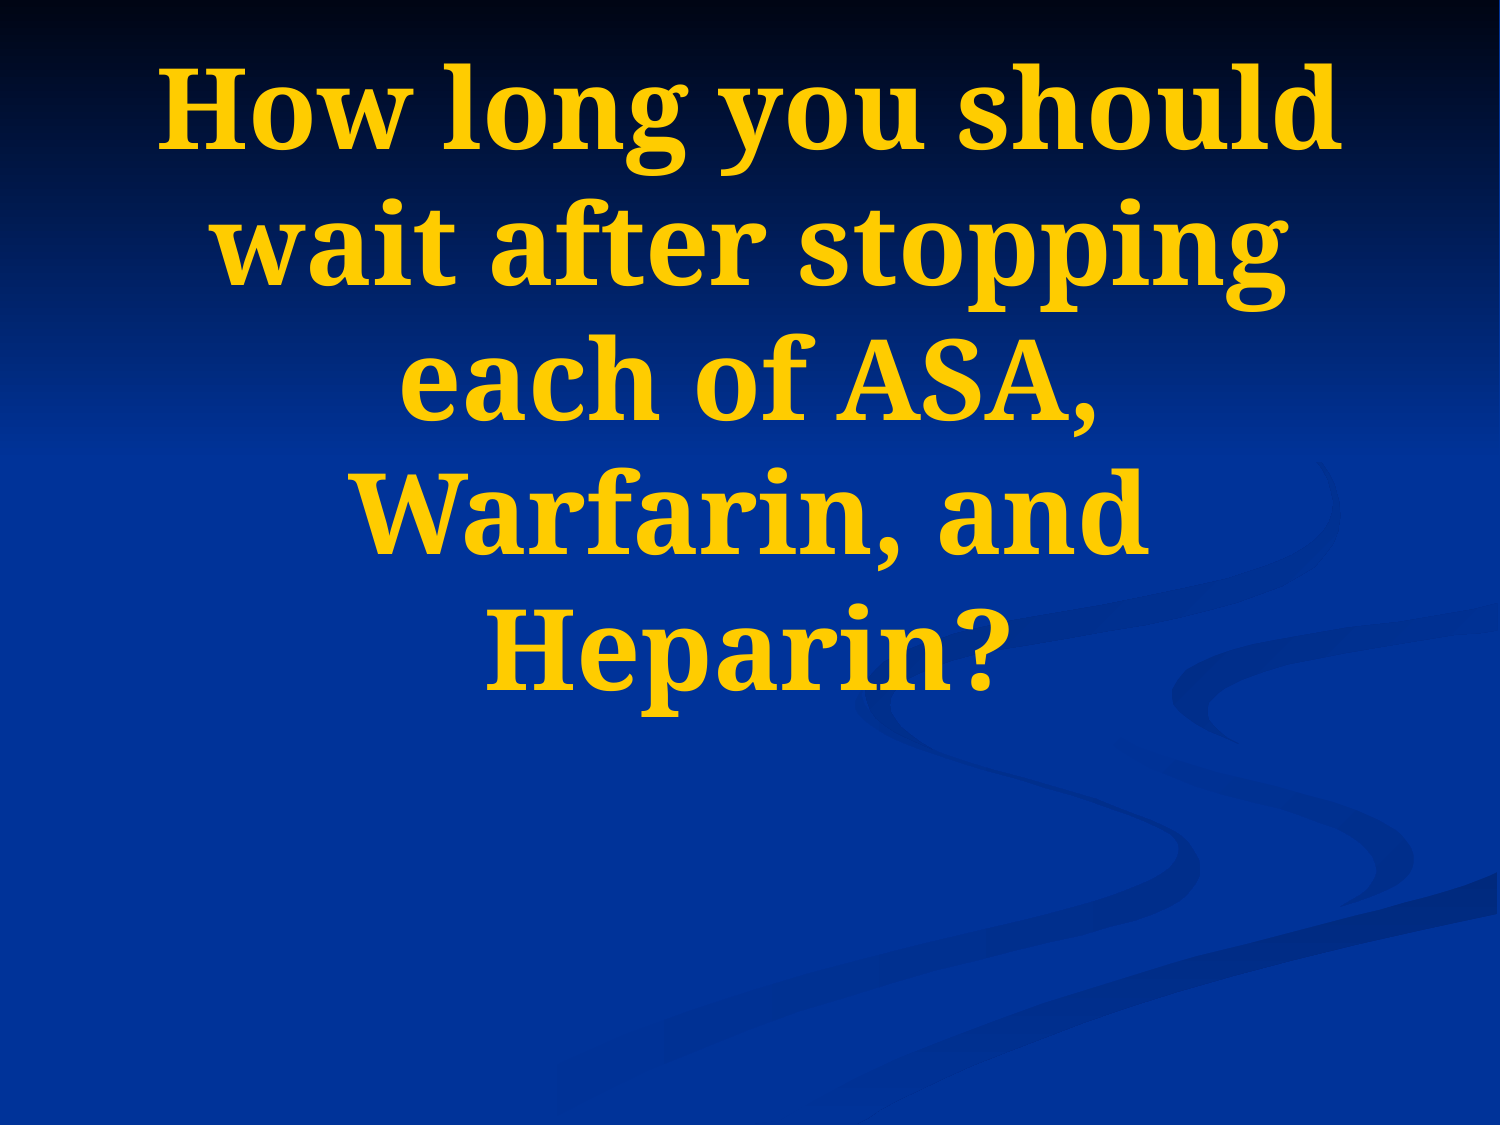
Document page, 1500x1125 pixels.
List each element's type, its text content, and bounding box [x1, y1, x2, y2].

title How long you should wait after stopping each of ASA, Warfarin, and Heparin? [112, 284, 1388, 601]
